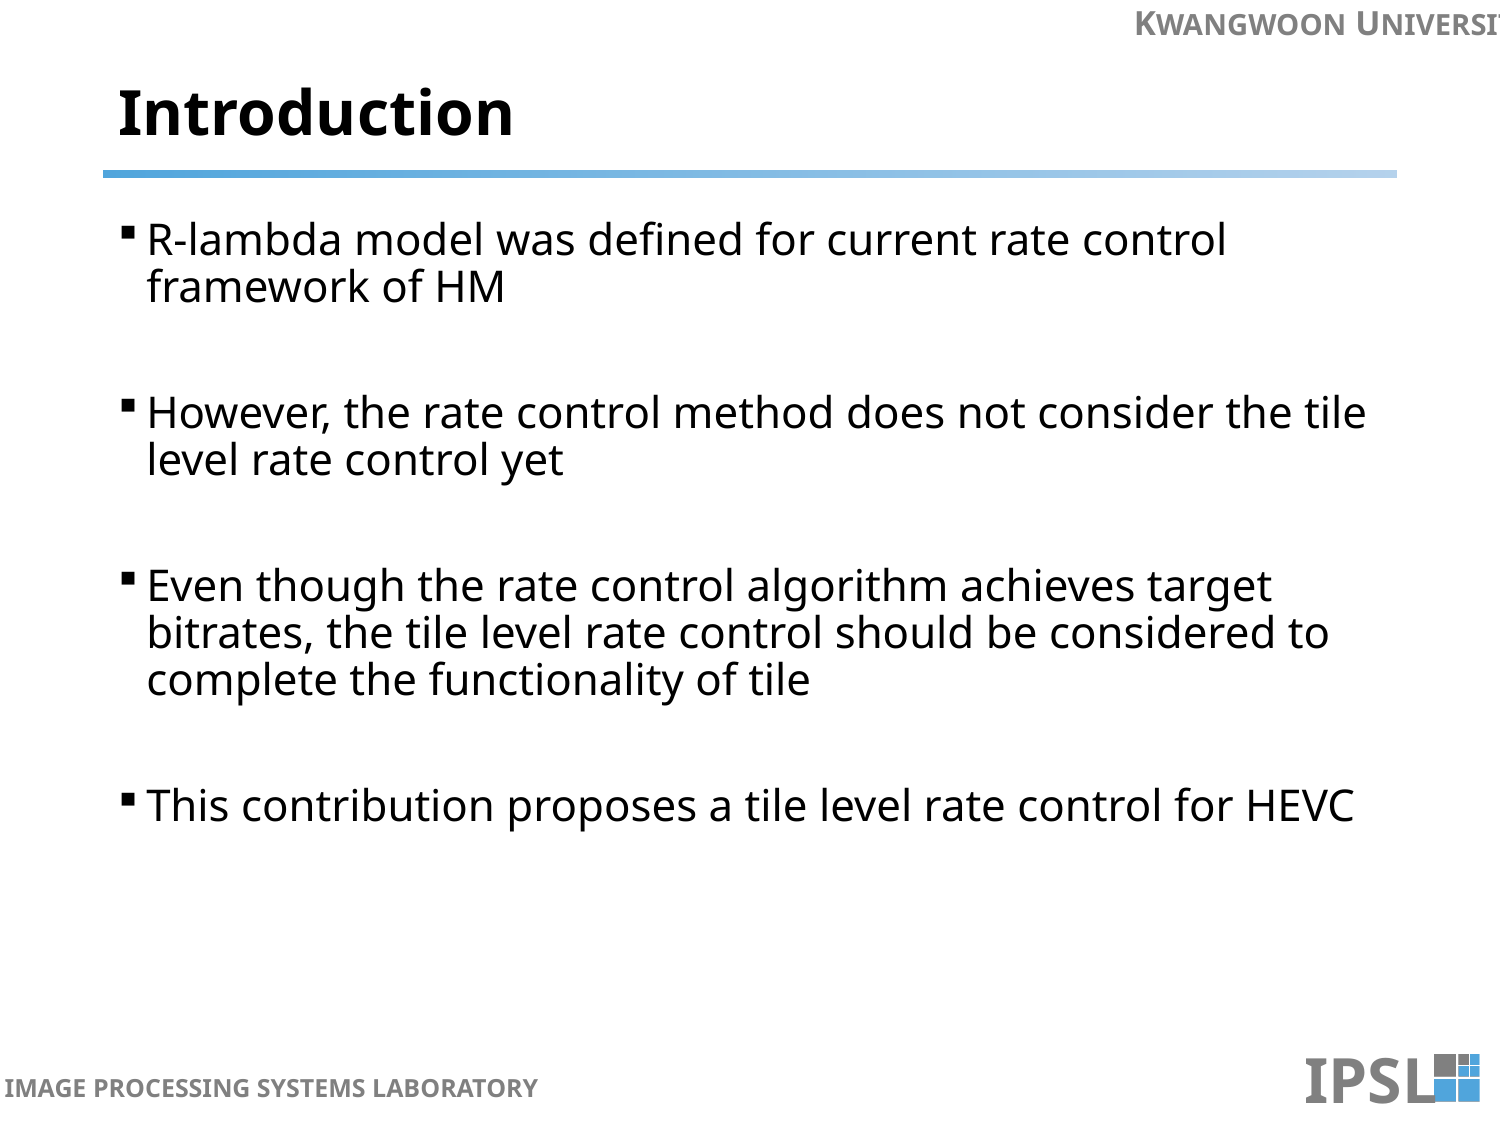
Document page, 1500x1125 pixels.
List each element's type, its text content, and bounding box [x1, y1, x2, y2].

picture [1430, 1050, 1480, 1108]
title Introduction [103, 59, 1397, 171]
list R-lambda model was defined for current rate control framework of HM However, the rate control method does not consider the tile level rate control yet Even though the rate control algorithm achieves target bitrates, the tile level rate control should be considered to complete the functionality of tile This contribution proposes a tile level rate control for HEVC [103, 209, 1397, 1014]
